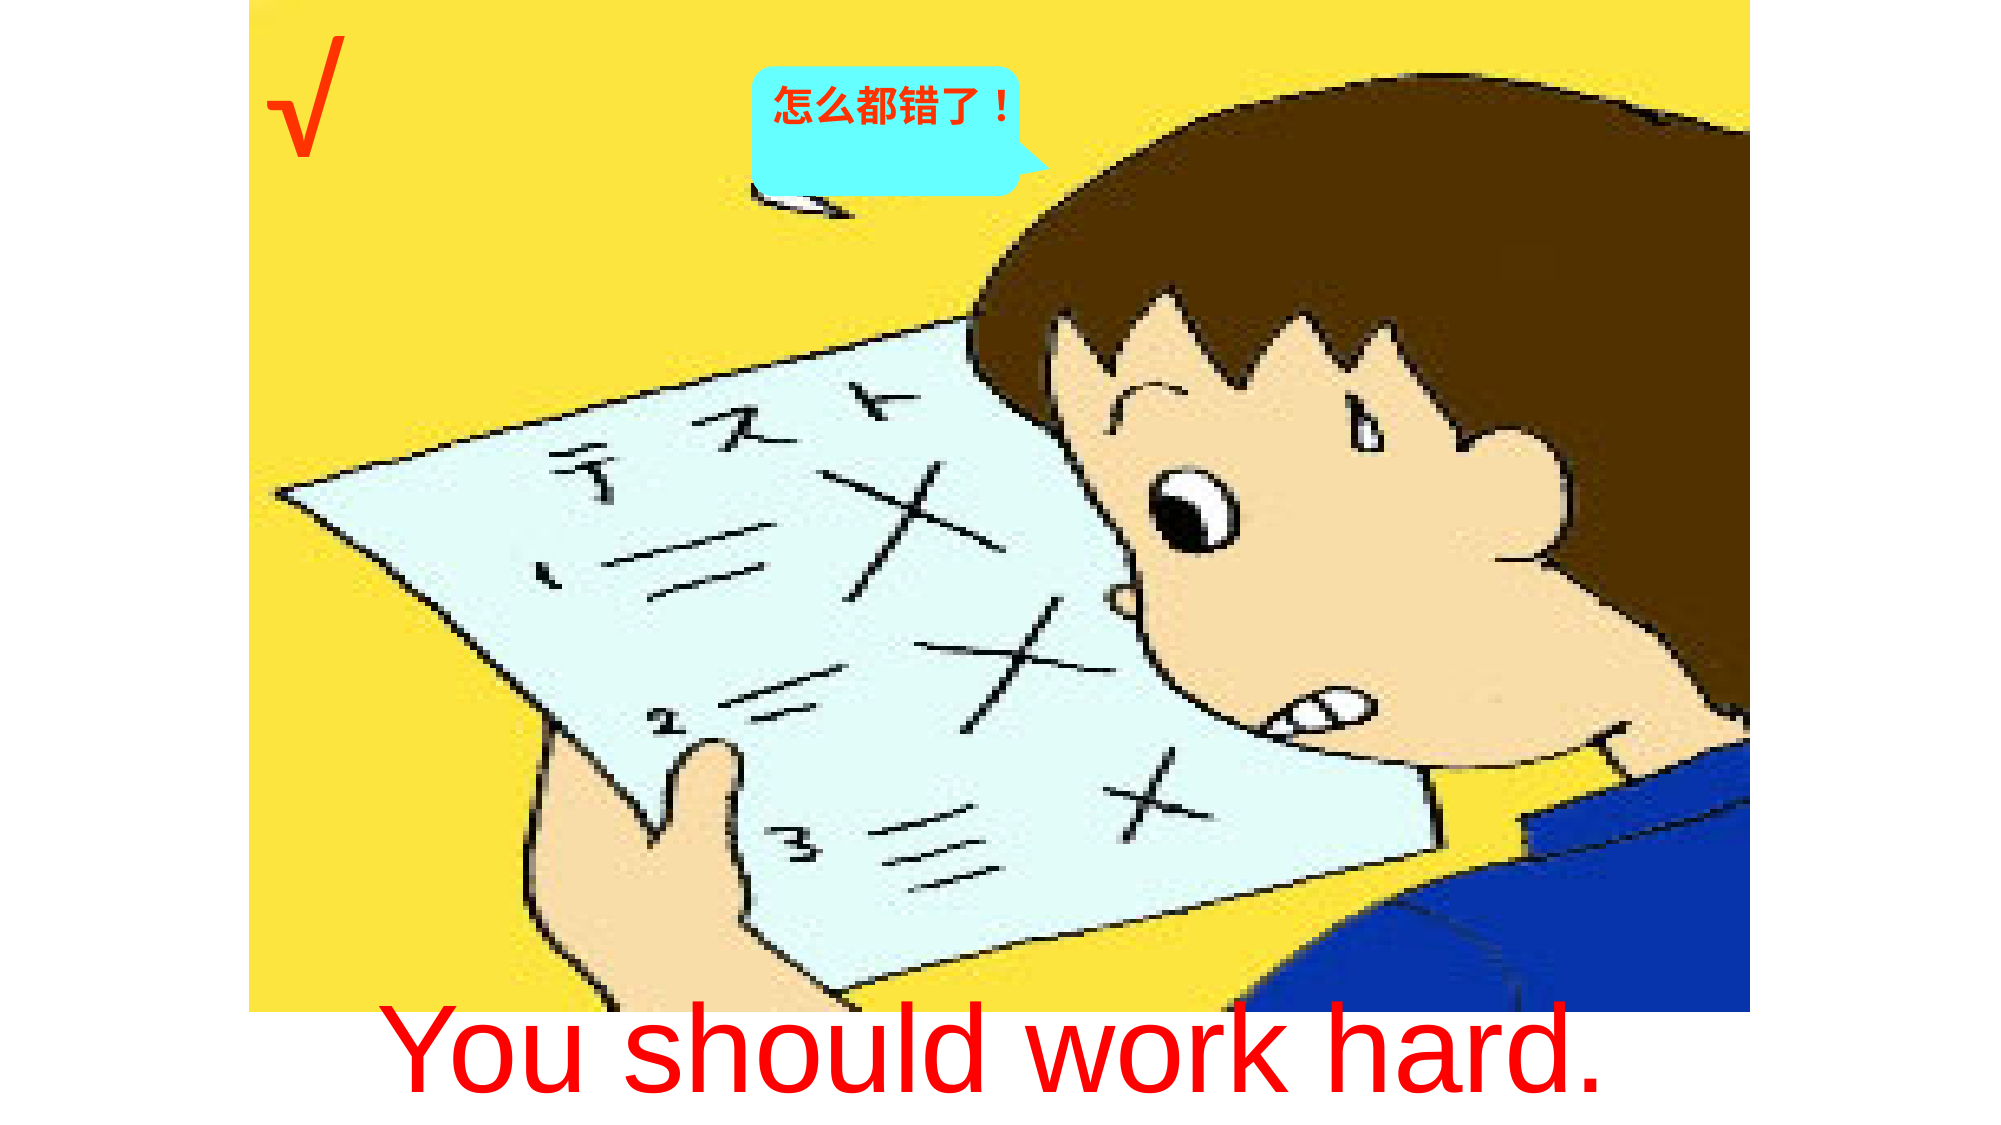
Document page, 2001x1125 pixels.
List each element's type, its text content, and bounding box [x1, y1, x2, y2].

picture [249, 0, 1750, 1012]
text_box You should work hard. [362, 1012, 1625, 1125]
